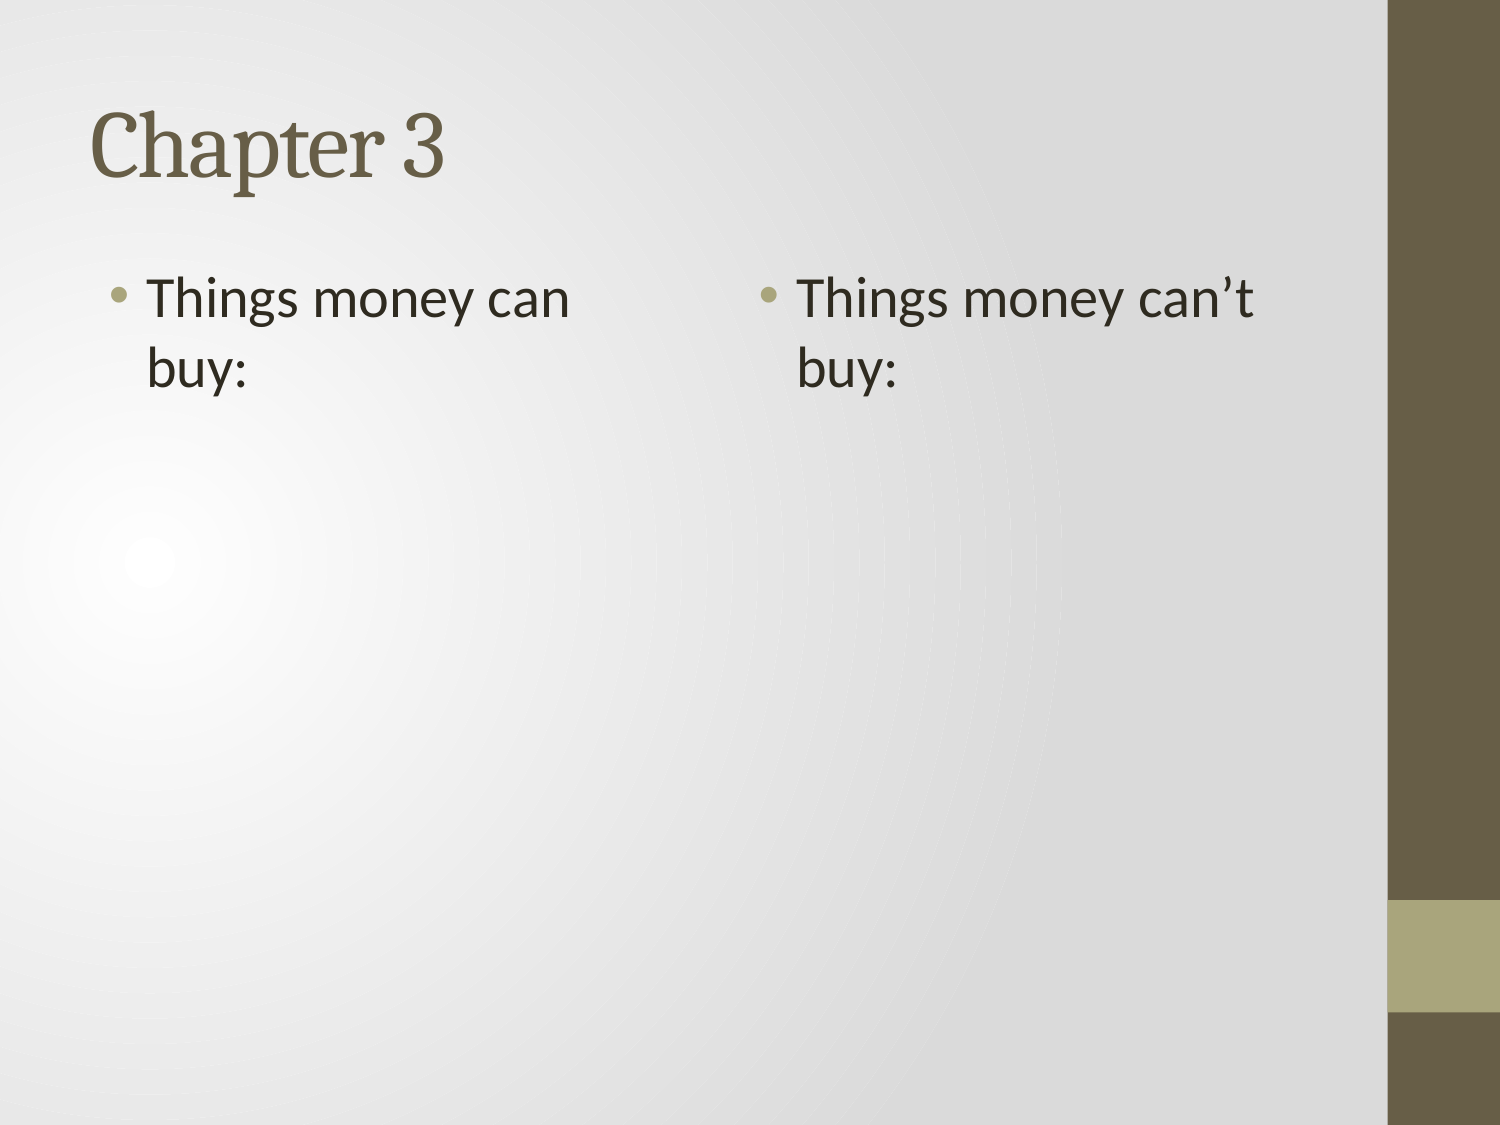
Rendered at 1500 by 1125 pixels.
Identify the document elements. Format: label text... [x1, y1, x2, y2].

list Things money can’t buy: [725, 251, 1325, 1005]
title Chapter 3 [75, 45, 1325, 233]
list Things money can buy: [75, 251, 675, 1005]
